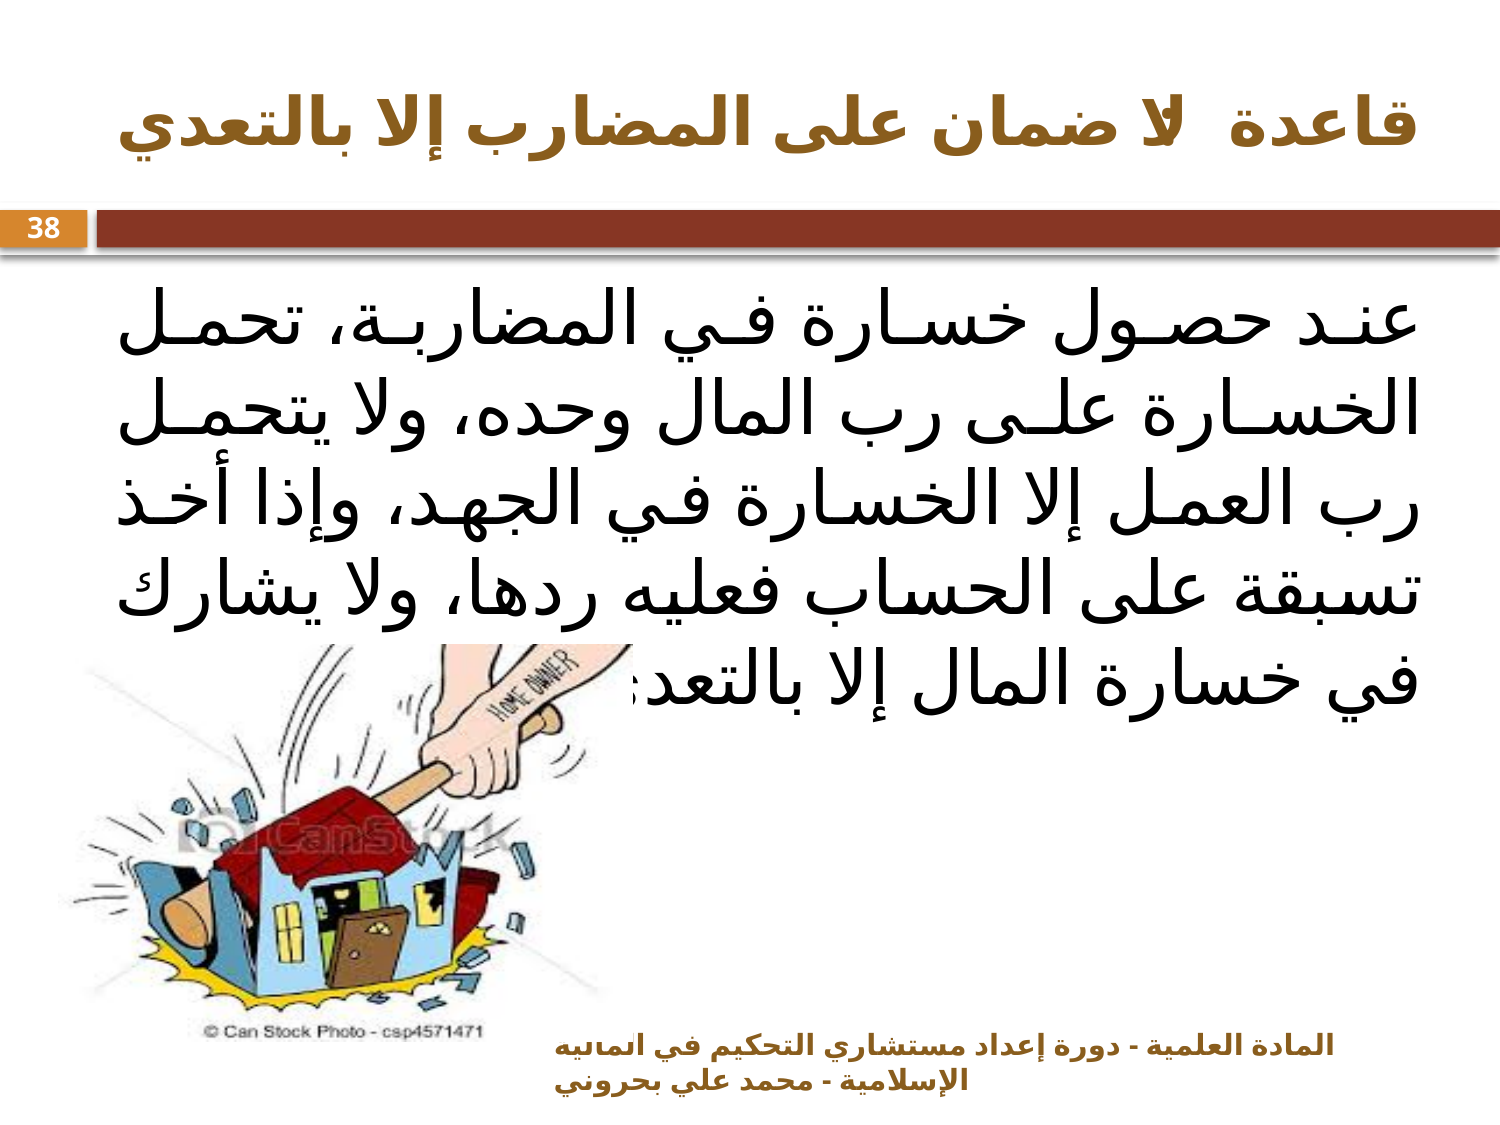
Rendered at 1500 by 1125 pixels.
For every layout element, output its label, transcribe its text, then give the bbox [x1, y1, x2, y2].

list عند حصول خسارة في المضاربة، تحمل الخسارة على رب المال وحده، ولا يتحمل رب العمل إلا الخسارة في الجهد، وإذا أخذ تسبقة على الحساب فعليه ردها، ولا يشارك في خسارة المال إلا بالتعدي والتقصير. [100, 262, 1438, 1000]
slide_number 38 [0, 208, 88, 249]
title قاعدة: لا ضمان على المضارب إلا بالتعدي [100, 37, 1438, 200]
footer المادة العلمية - دورة إعداد مستشاري التحكيم في المالية الإسلامية - محمد علي بحروني [539, 1031, 1429, 1092]
picture [58, 644, 634, 1042]
